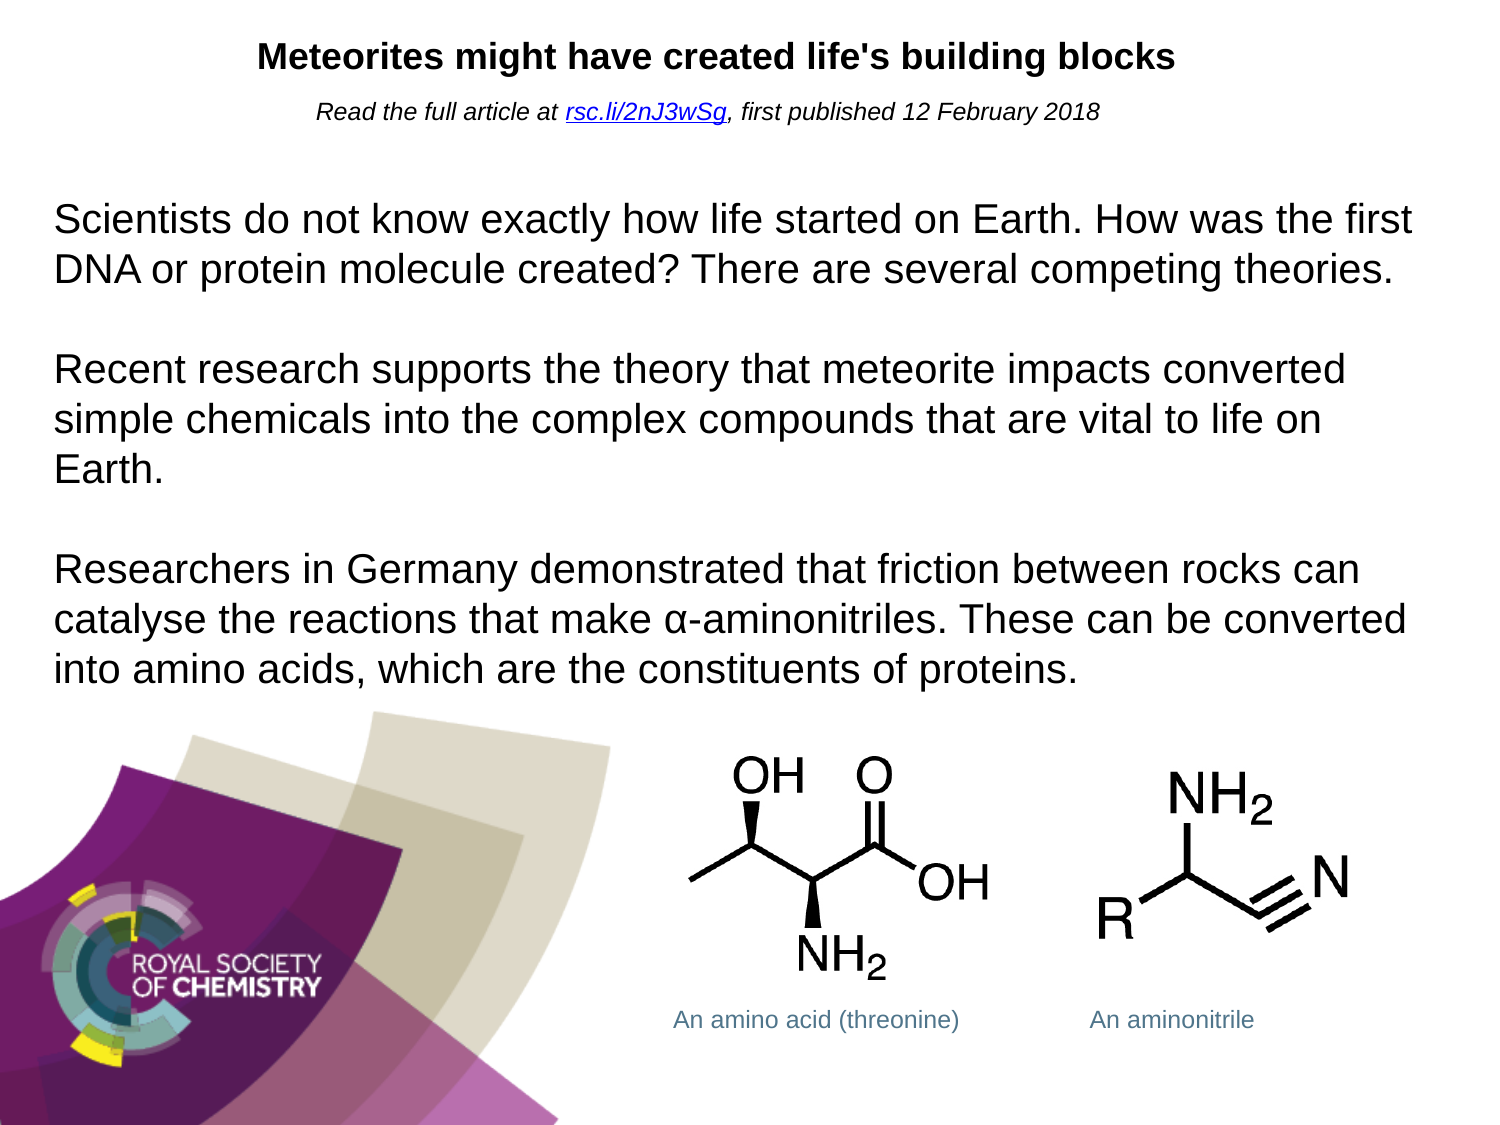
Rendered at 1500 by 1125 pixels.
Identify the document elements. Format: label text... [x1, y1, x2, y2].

text_box An aminonitrile [1074, 996, 1371, 1041]
text_box Scientists do not know exactly how life started on Earth. How was the first DNA or protein molecule created? There are several competing theories. Recent research supports the theory that meteorite impacts converted simple chemicals into the complex compounds that are vital to life on Earth. Researchers in Germany demonstrated that friction between rocks can catalyse the reactions that make α-aminonitriles. These can be converted into amino acids, which are the constituents of proteins. [38, 184, 1447, 700]
text_box An amino acid (threonine) [658, 996, 1037, 1041]
text_box Meteorites might have created life's building blocks [242, 25, 1317, 85]
picture [0, 3, 1500, 1125]
text_box Read the full article at rsc.li/2nJ3wSg, first published 12 February 2018 [301, 87, 1187, 133]
